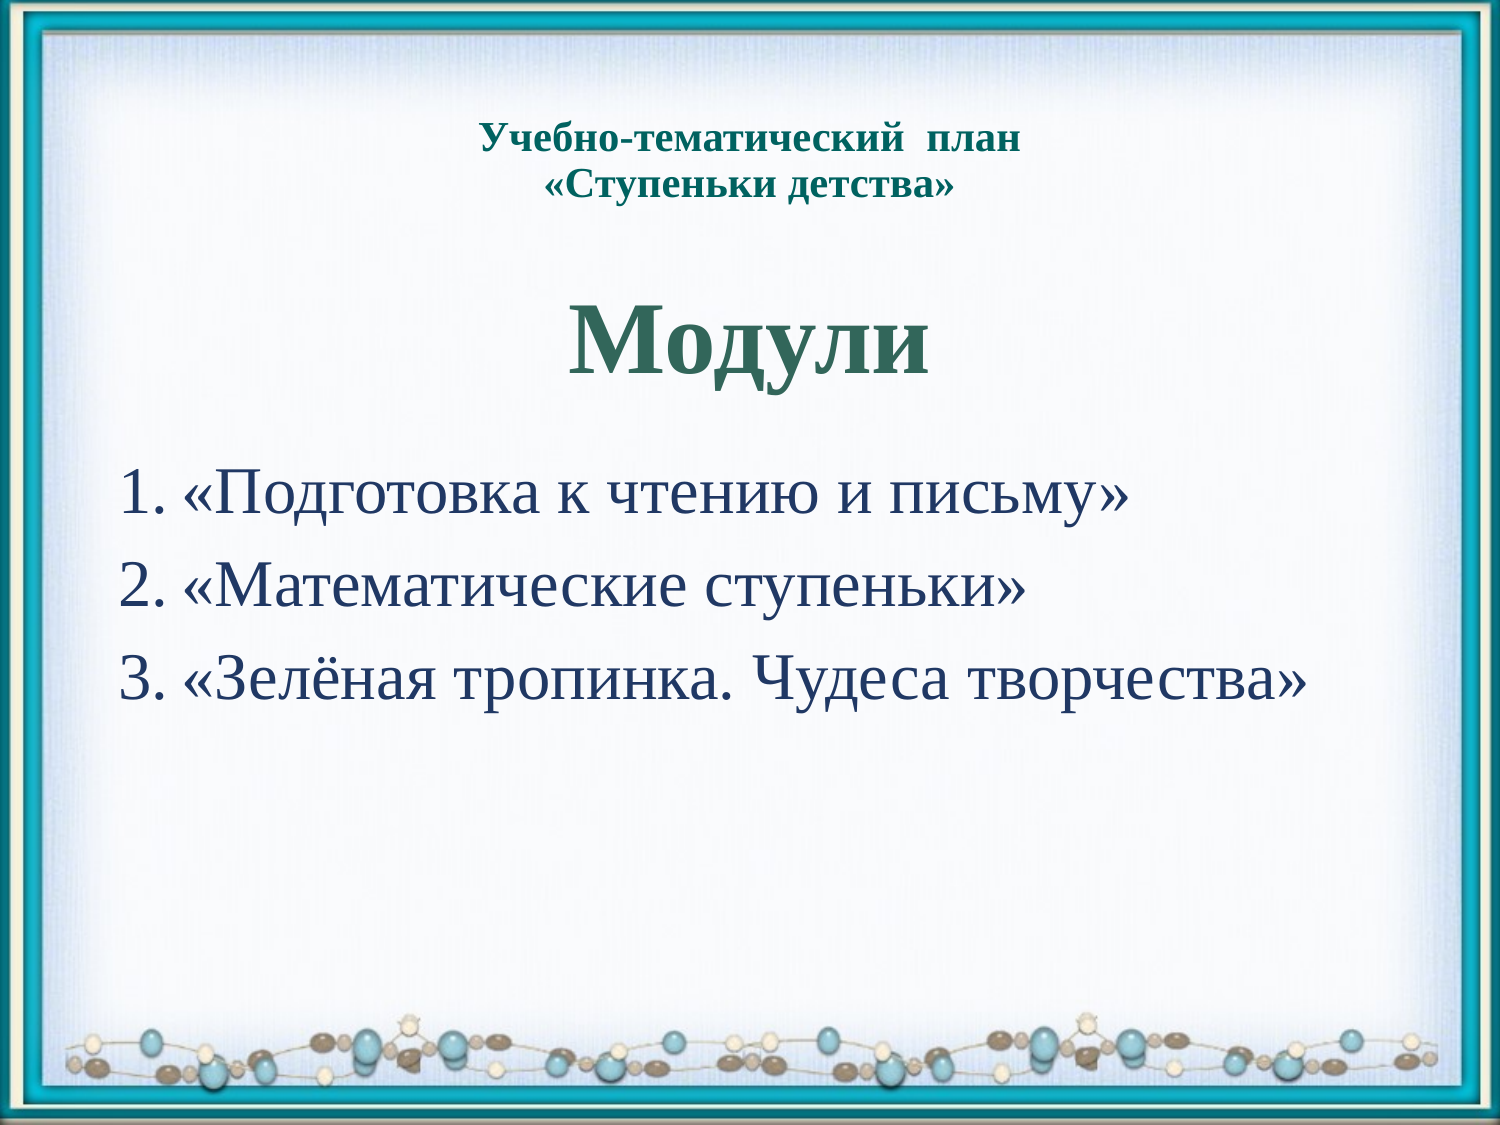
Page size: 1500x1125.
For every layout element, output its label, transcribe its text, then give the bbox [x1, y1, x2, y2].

title Учебно-тематический план «Ступеньки детства» [103, 59, 1397, 277]
list Модули «Подготовка к чтению и письму» «Математические ступеньки» «Зелёная тропинка. Чудеса творчества» [103, 277, 1397, 992]
picture [0, 0, 1500, 1125]
